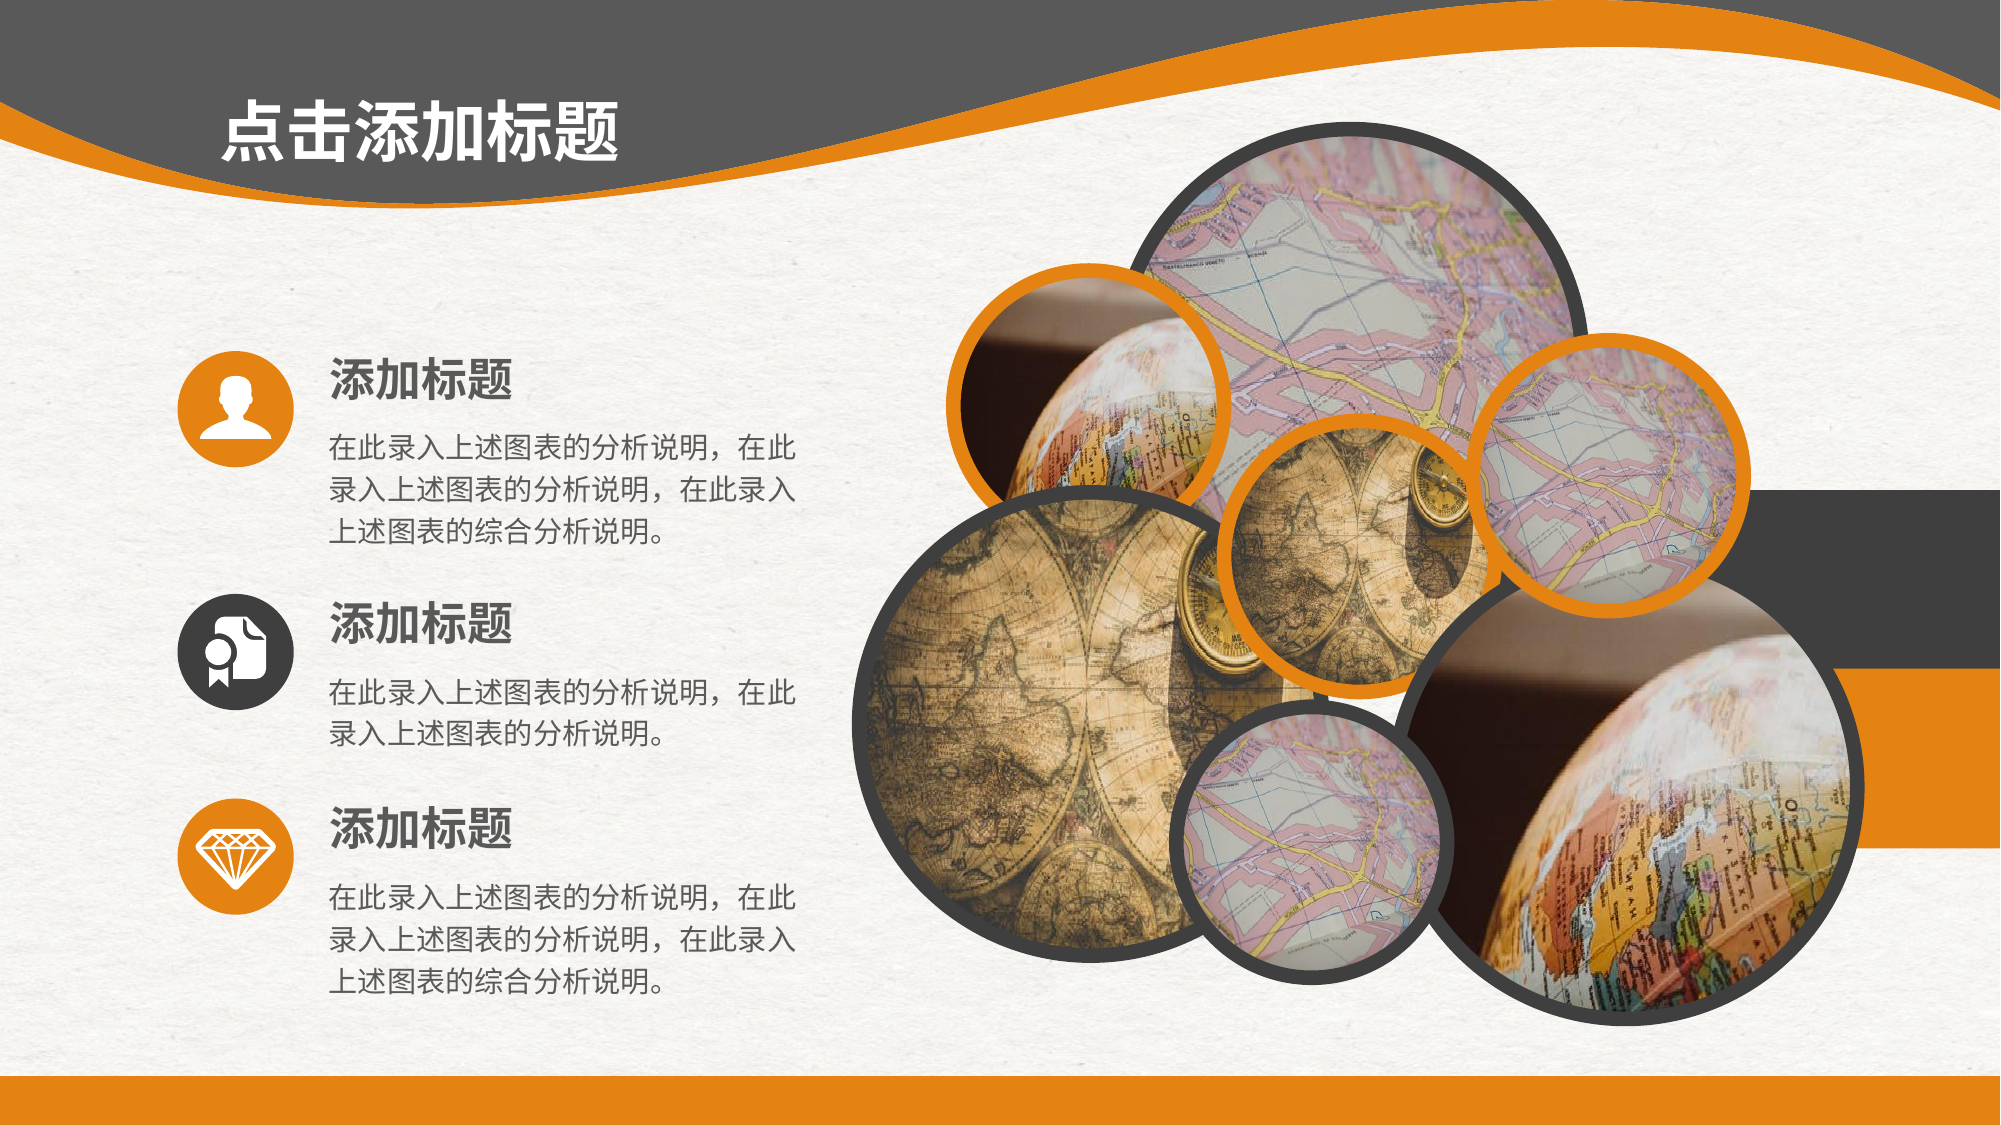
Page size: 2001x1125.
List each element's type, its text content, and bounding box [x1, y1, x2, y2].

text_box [177, 351, 294, 468]
text_box [1398, 569, 1859, 1020]
text_box [1471, 339, 1745, 613]
text_box 在此录入上述图表的分析说明，在此录入上述图表的分析说明，在此录入上述图表的综合分析说明。 [313, 864, 832, 1006]
text_box [1175, 705, 1449, 979]
text_box [1709, 489, 2000, 668]
text_box 在此录入上述图表的描述说明，在此录入上述图表的描述说明，在此录入上述图表的描述说明，在此录入上述图表的描述说明，在此录入描述说明。 您的内容打在这里，或者通过复制您的文本后，在此框中选择粘贴，并选择只保留文字。您的内容打在这里，或者通过复制您的文本后。 [0, 47, 2000, 1076]
text_box [1491, 557, 1519, 596]
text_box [177, 798, 294, 915]
text_box [1133, 128, 1583, 533]
text_box 添加标题 [315, 587, 528, 658]
text_box [858, 491, 1323, 957]
text_box [1223, 419, 1497, 694]
text_box 添加标题 [315, 792, 528, 863]
text_box 添加标题 [315, 343, 528, 413]
text_box 在此录入上述图表的分析说明，在此录入上述图表的分析说明，在此录入上述图表的综合分析说明。 [313, 415, 832, 556]
text_box [952, 269, 1226, 509]
text_box [1826, 668, 2000, 849]
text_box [177, 593, 294, 711]
text_box 点击添加标题 [204, 82, 636, 178]
text_box 在此录入上述图表的分析说明，在此录入上述图表的分析说明。 [313, 659, 832, 759]
